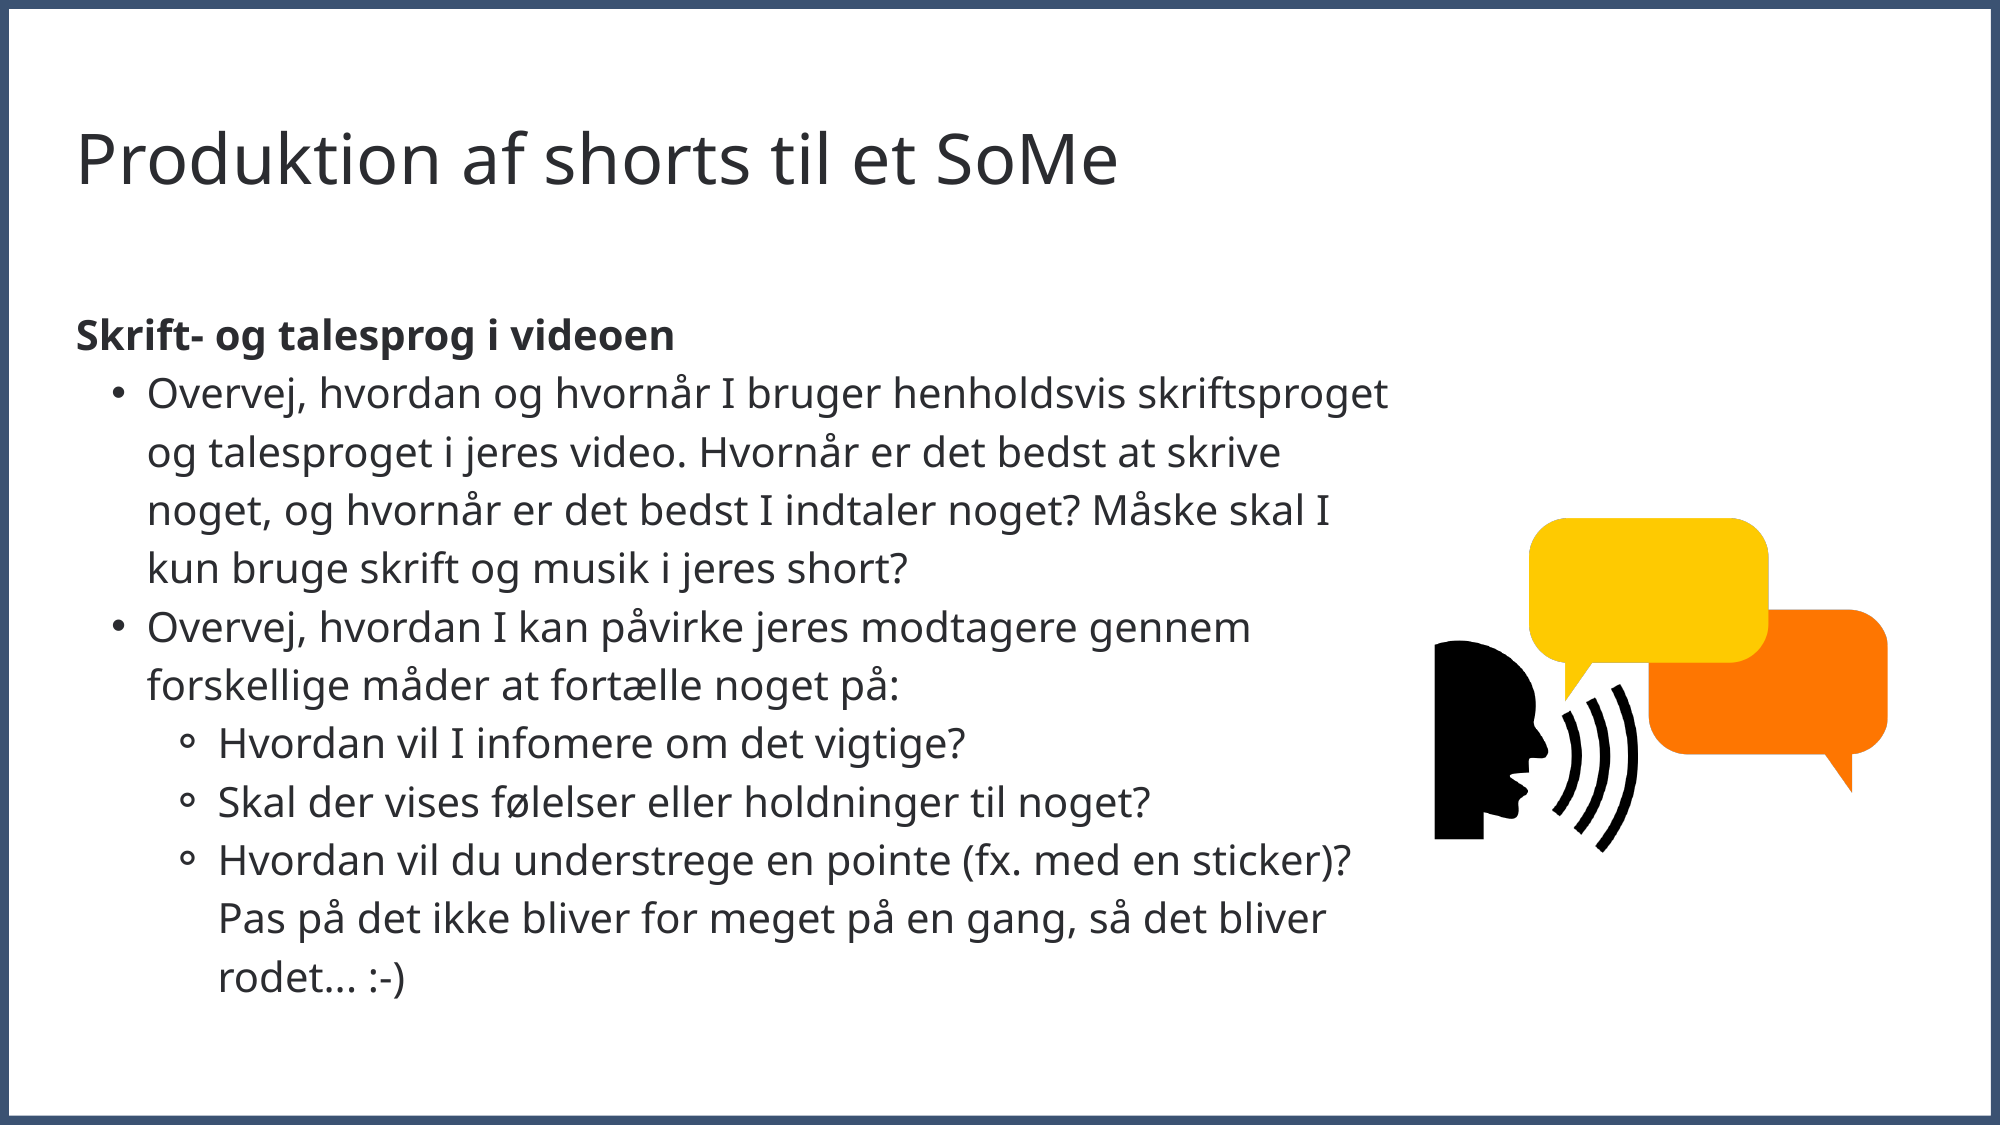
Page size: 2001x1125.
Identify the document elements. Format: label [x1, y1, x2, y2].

text_box [0, 0, 2000, 1125]
